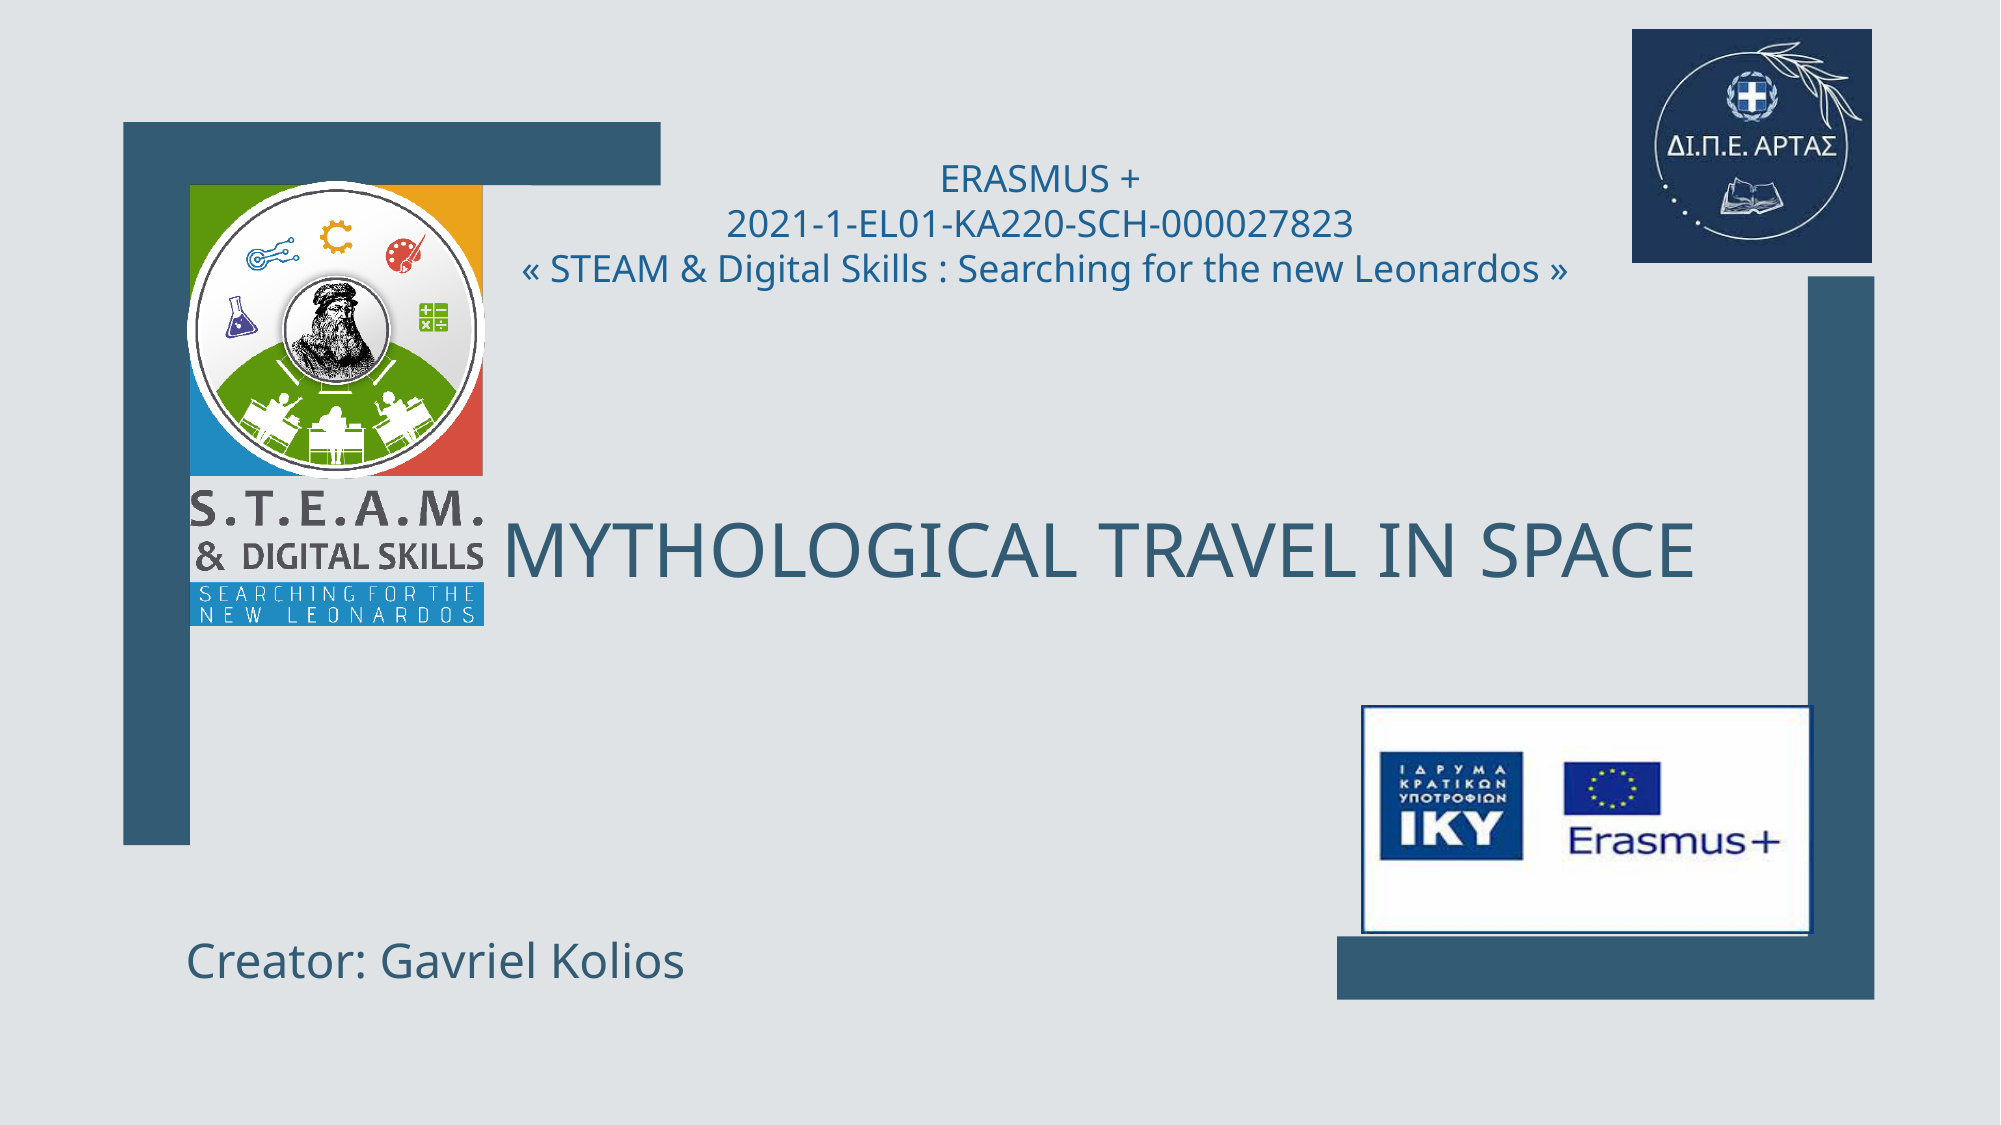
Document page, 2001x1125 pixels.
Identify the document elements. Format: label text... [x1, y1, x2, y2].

picture [187, 181, 485, 626]
subtitle Creator: Gavriel Kolios [170, 729, 1671, 1002]
picture [1632, 29, 1872, 263]
title Mythological travel in space​ [485, 404, 1779, 601]
text_box ERASMUS + 2021-1-EL01-KA220-SCH-000027823 « STEAM & Digital Skills : Searching for the new Leonardos » [117, 147, 1964, 298]
picture [1361, 705, 1814, 935]
